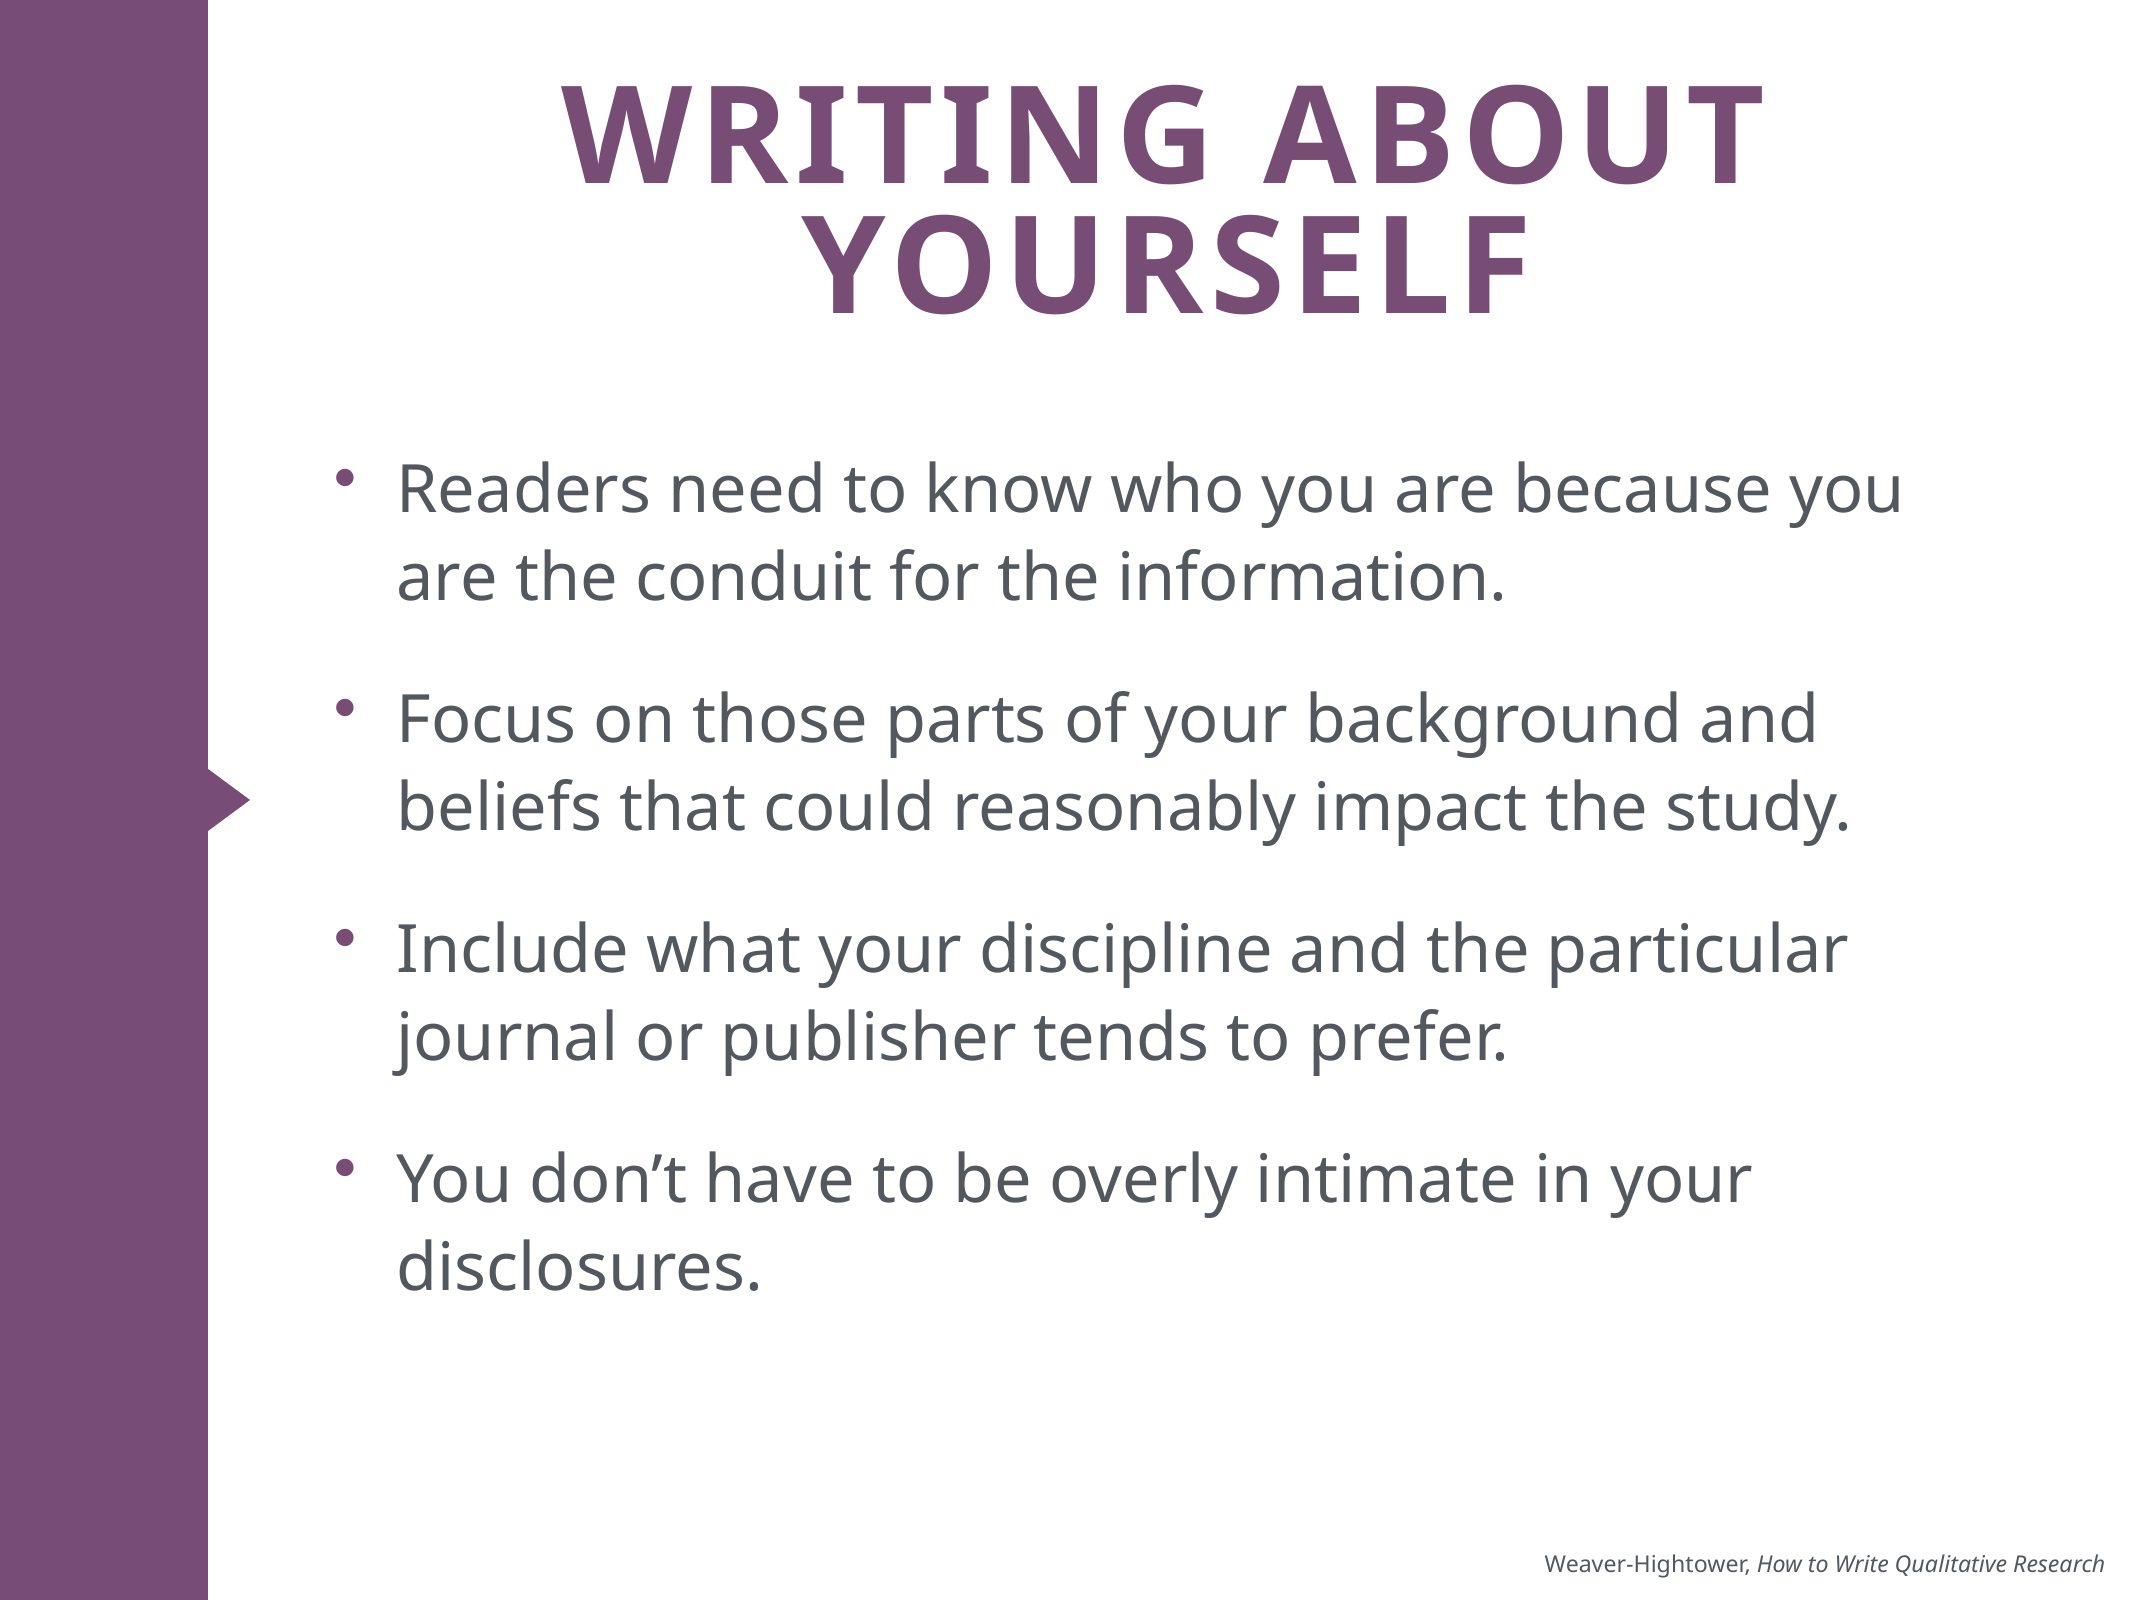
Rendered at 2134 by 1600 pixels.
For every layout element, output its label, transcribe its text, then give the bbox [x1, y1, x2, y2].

title Writing about yourself [333, 41, 2002, 378]
list Readers need to know who you are because you are the conduit for the information. Focus on those parts of your background and beliefs that could reasonably impact the study. Include what your discipline and the particular journal or publisher tends to prefer. You don’t have to be overly intimate in your disclosures. [333, 437, 2002, 1386]
